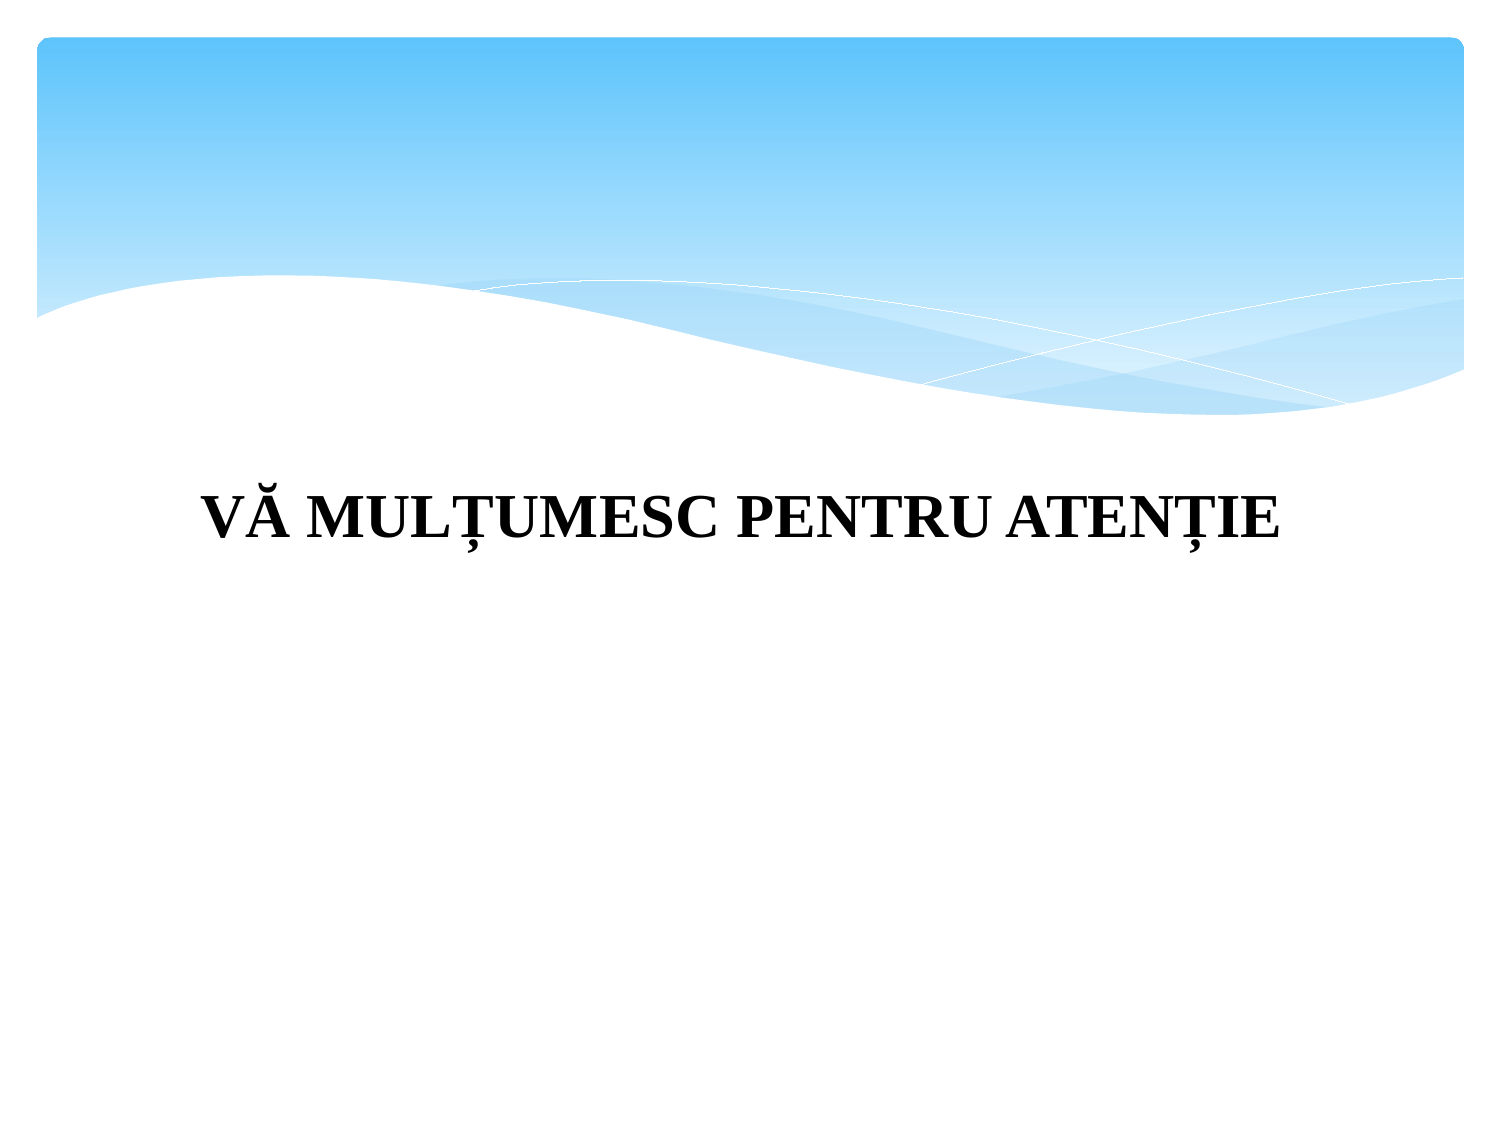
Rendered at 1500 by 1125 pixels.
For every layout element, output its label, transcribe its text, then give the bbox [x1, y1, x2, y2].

title VĂ MULȚUMESC PENTRU ATENȚIE [37, 399, 1463, 625]
